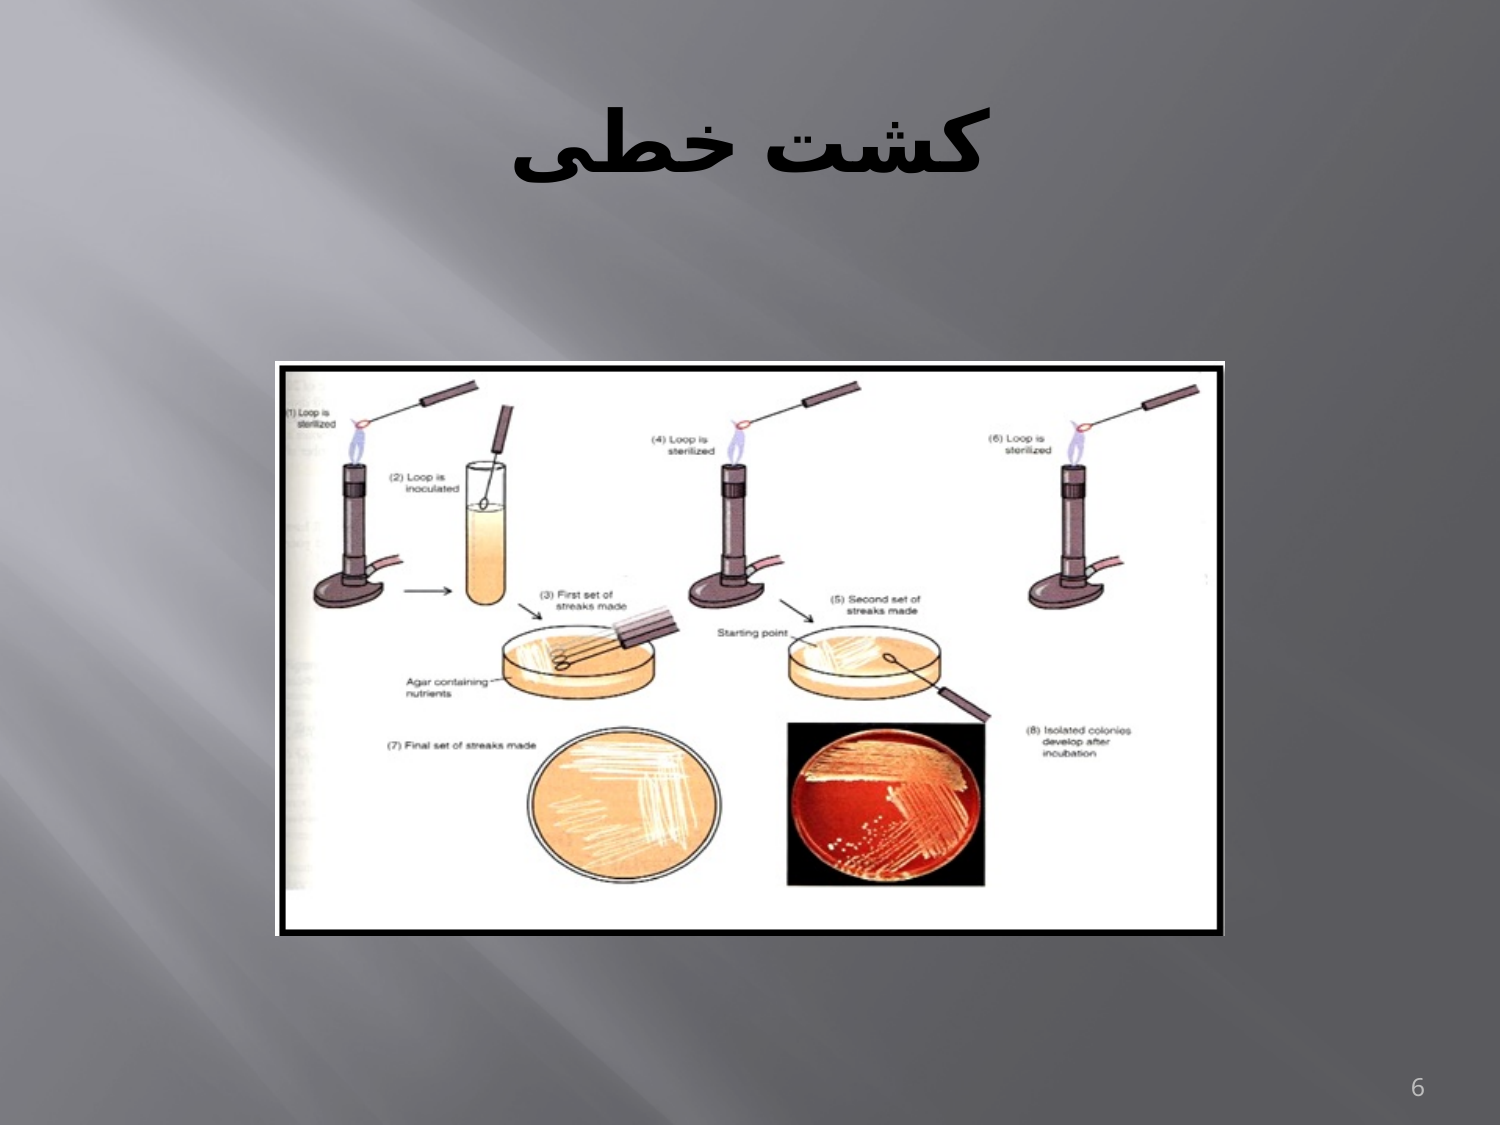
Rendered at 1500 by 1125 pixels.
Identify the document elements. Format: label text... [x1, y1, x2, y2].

slide_number 6 [1299, 1052, 1425, 1113]
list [275, 361, 1225, 936]
title کشت خطی [75, 45, 1425, 233]
